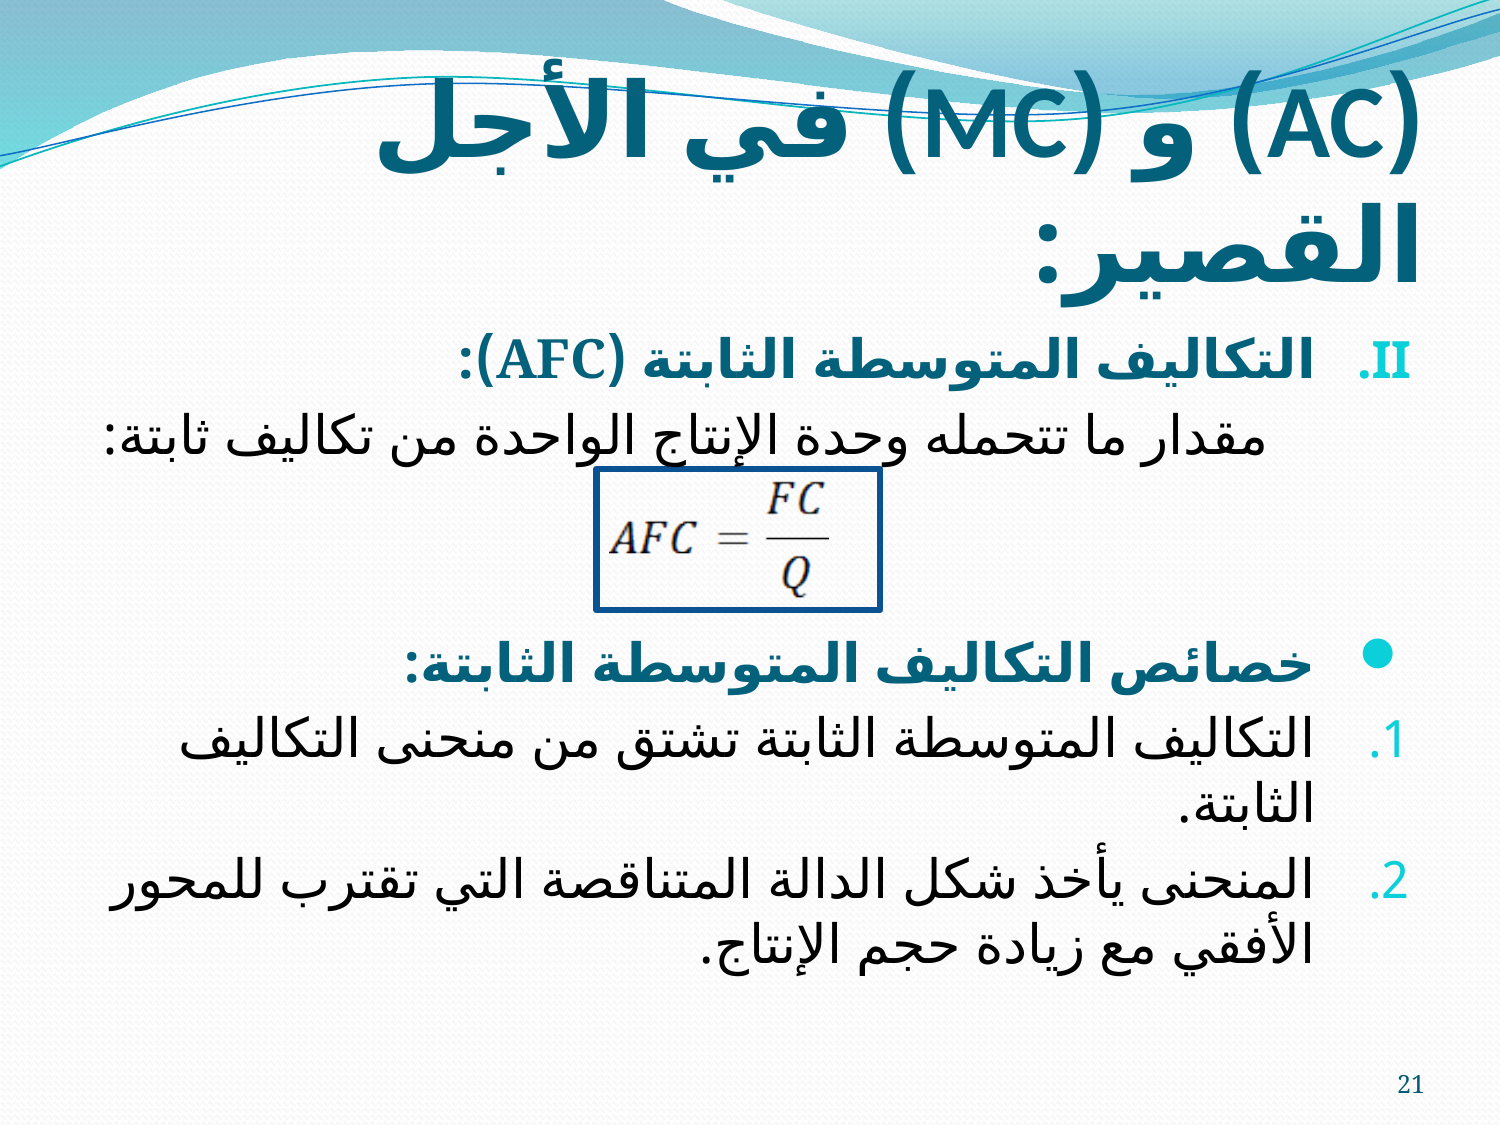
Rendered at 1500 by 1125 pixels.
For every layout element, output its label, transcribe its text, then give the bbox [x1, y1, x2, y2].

picture [609, 480, 829, 610]
list التكاليف المتوسطة الثابتة (AFC): مقدار ما تتحمله وحدة الإنتاج الواحدة من تكاليف ثابتة: خصائص التكاليف المتوسطة الثابتة: التكاليف المتوسطة الثابتة تشتق من منحنى التكاليف الثابتة. المنحنى يأخذ شكل الدالة المتناقصة التي تقترب للمحور الأفقي مع زيادة حجم الإنتاج. [75, 317, 1425, 1038]
text_box Q [606, 487, 832, 619]
slide_number 21 [1299, 1042, 1425, 1103]
table_cell 1000 [612, 610, 826, 614]
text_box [603, 482, 835, 622]
title (AC) و (MC) في الأجل القصير: [75, 115, 1425, 303]
